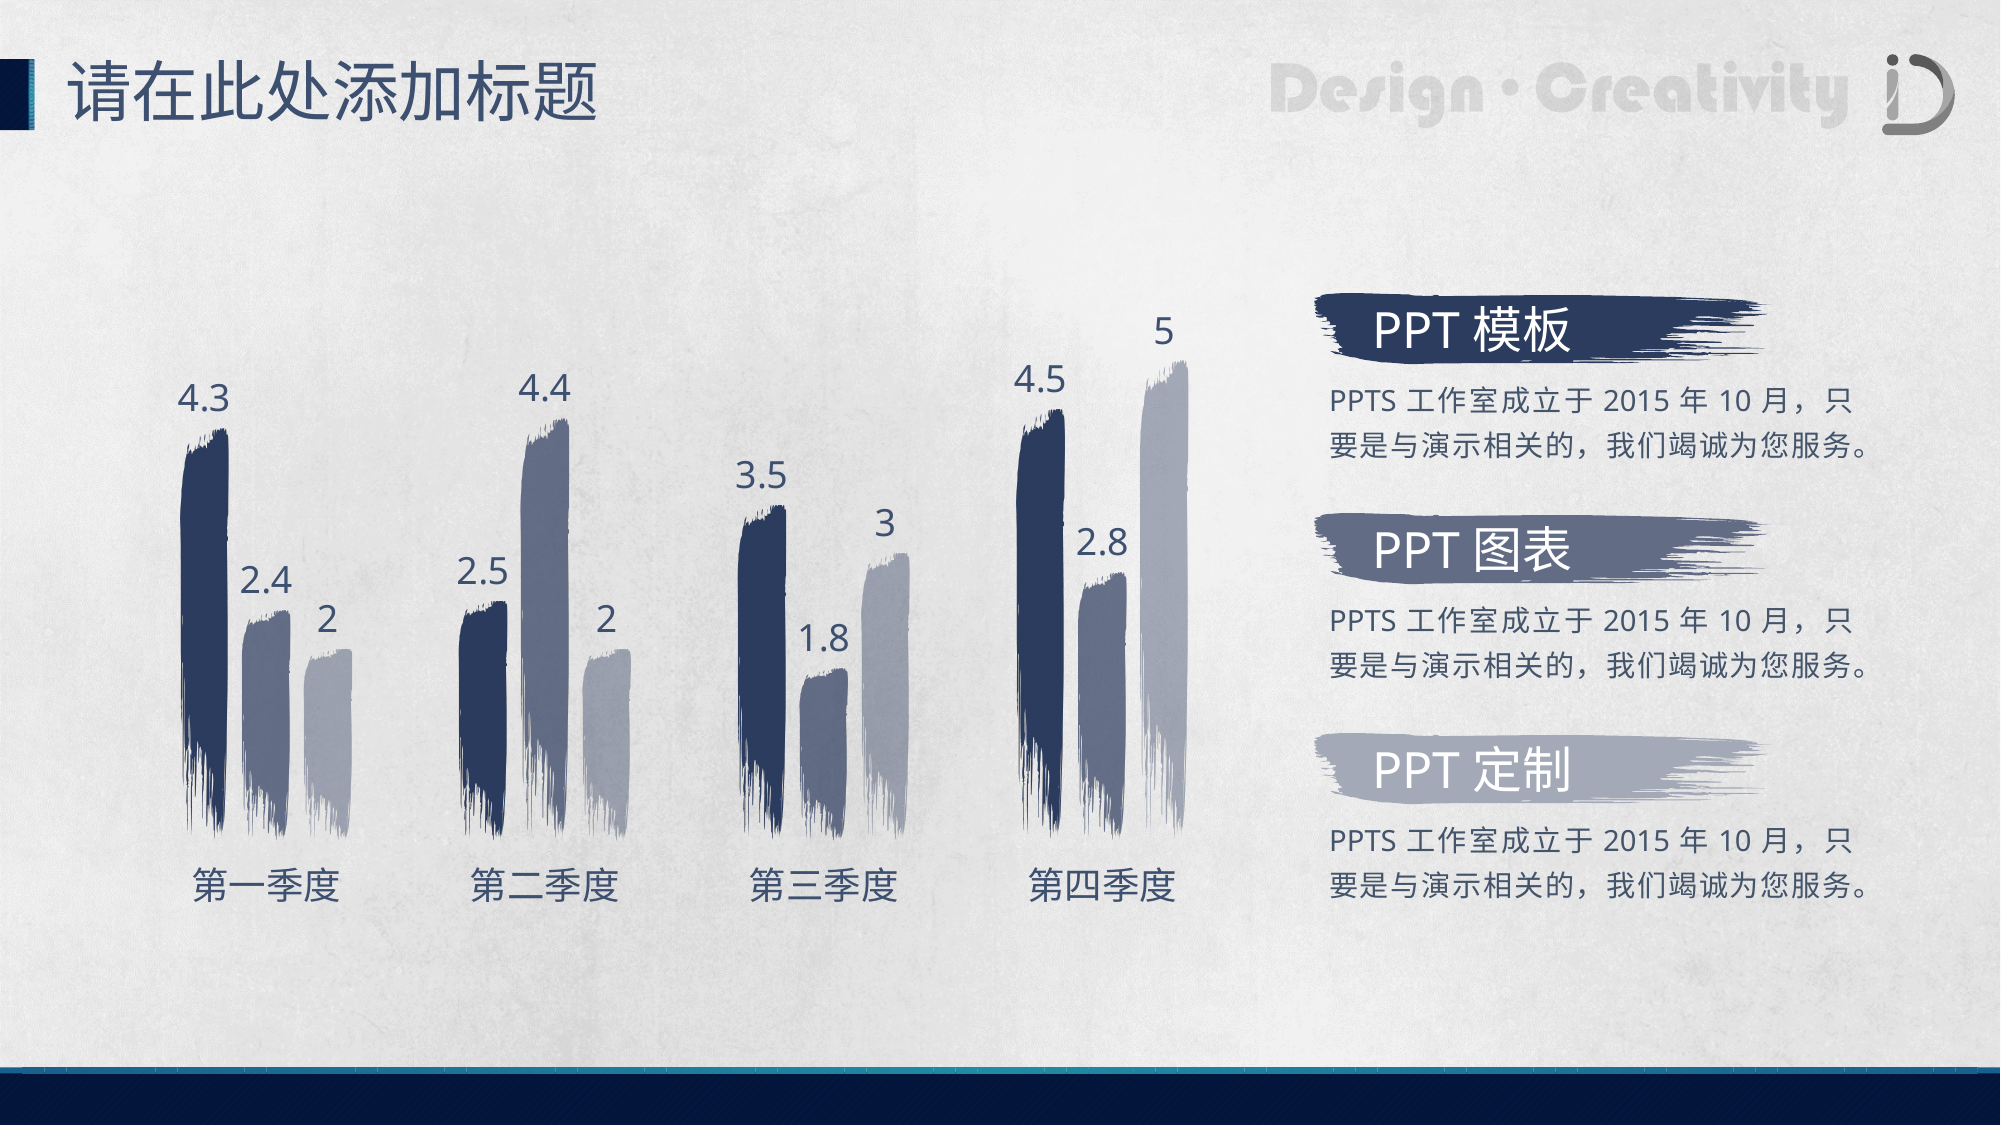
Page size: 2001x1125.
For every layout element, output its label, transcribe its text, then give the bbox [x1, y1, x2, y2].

text_box [1588, 295, 1772, 364]
text_box PPTS工作室成立于2015年10月，只要是与演示相关的，我们竭诚为您服务。 [1314, 584, 1869, 690]
chart [103, 251, 1265, 925]
text_box PPT定制 [1357, 730, 1588, 804]
text_box [1588, 735, 1772, 804]
text_box [1314, 733, 1357, 798]
text_box [1314, 293, 1357, 358]
text_box PPTS工作室成立于2015年10月，只要是与演示相关的，我们竭诚为您服务。 [1314, 364, 1869, 470]
list 请在此处添加标题 [50, 52, 1106, 138]
text_box PPT图表 [1357, 510, 1588, 584]
text_box PPTS工作室成立于2015年10月，只要是与演示相关的，我们竭诚为您服务。 [1314, 804, 1869, 910]
text_box [1588, 515, 1772, 584]
text_box [1314, 513, 1357, 578]
text_box PPT模板 [1357, 290, 1588, 364]
